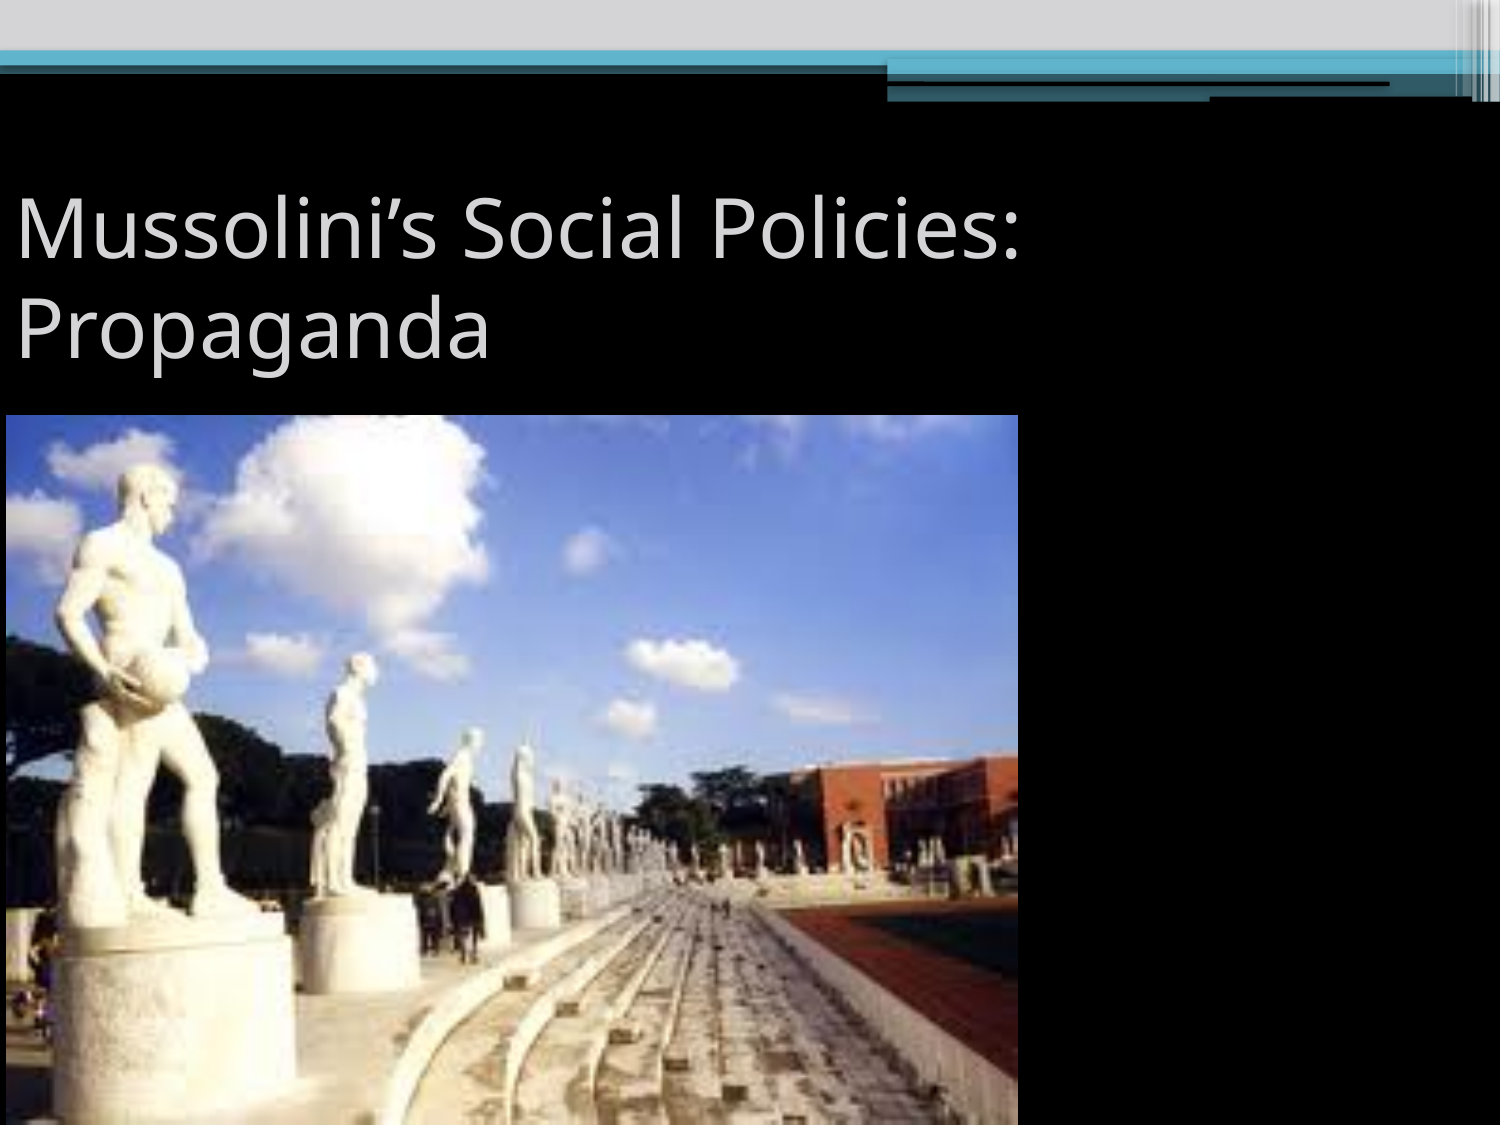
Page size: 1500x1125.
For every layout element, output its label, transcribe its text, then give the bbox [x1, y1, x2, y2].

title Mussolini’s Social Policies: Propaganda [0, 125, 1500, 425]
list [0, 415, 1188, 1125]
